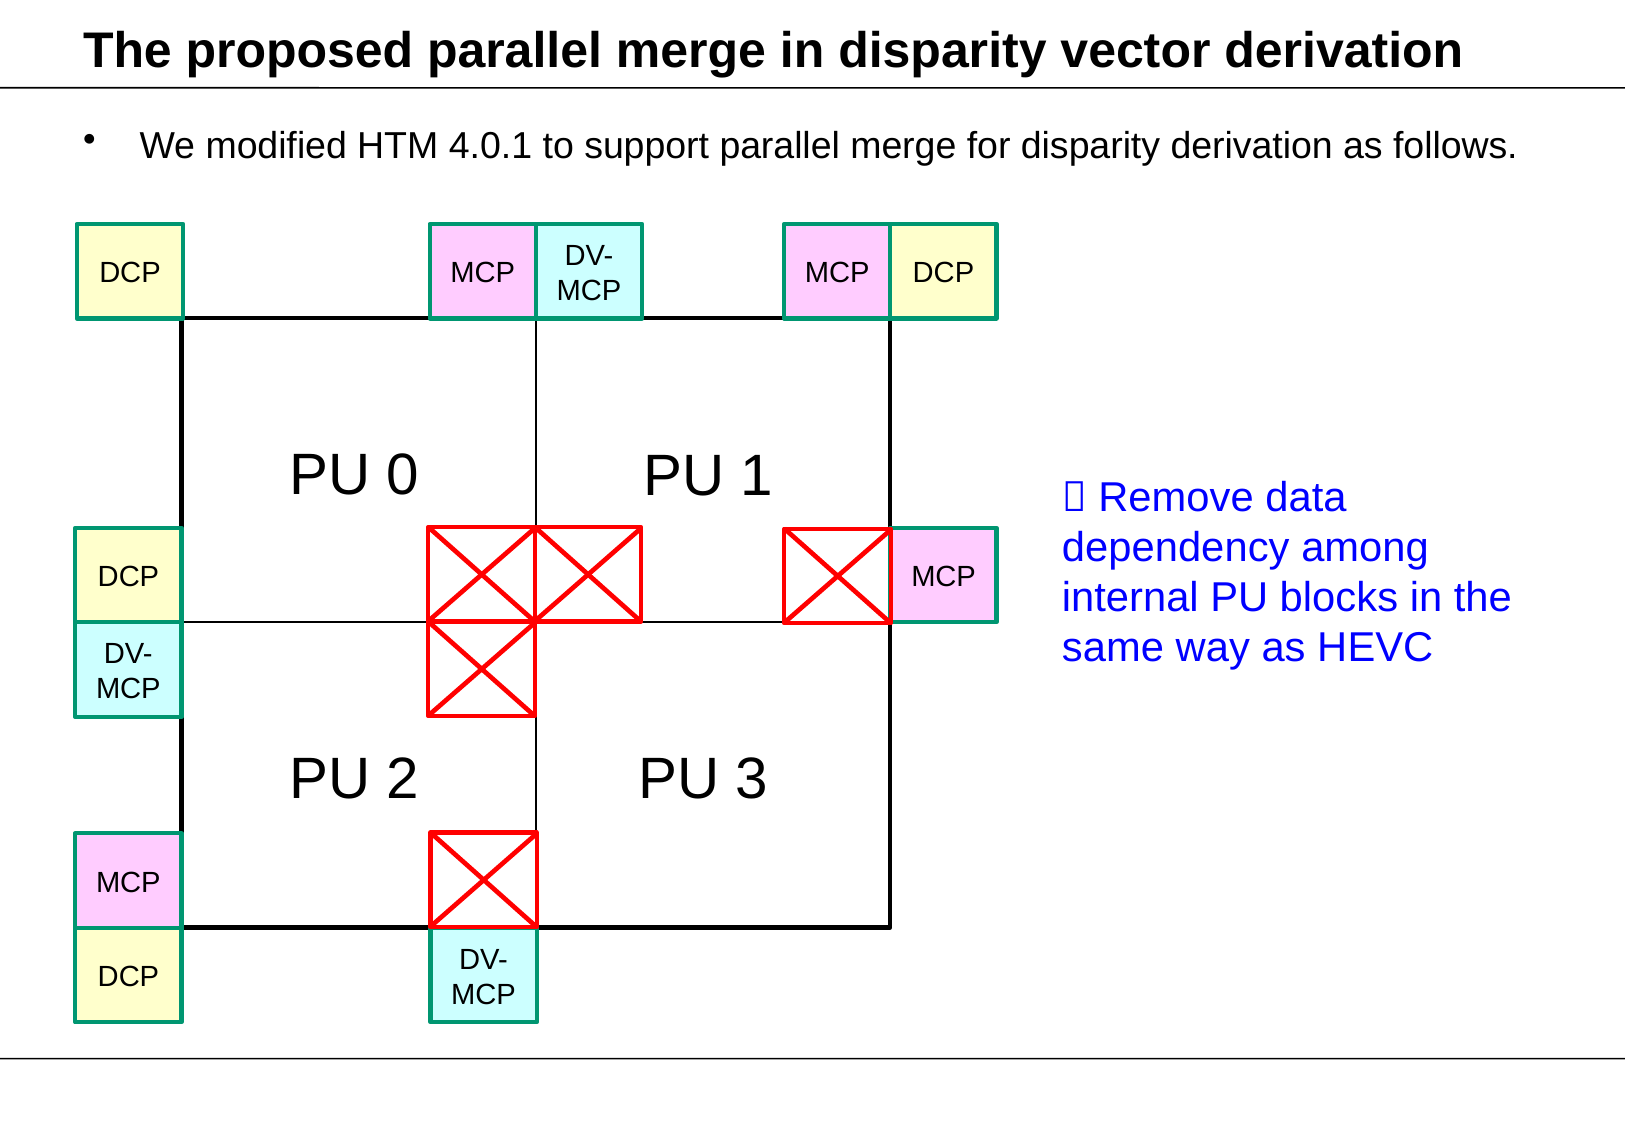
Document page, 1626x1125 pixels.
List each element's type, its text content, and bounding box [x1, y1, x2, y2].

text_box DCP [73, 926, 184, 1024]
text_box MCP [73, 831, 184, 926]
text_box DV- MCP [428, 935, 539, 1024]
text_box  Remove data dependency among internal PU blocks in the same way as HEVC [1047, 462, 1579, 678]
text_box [430, 832, 537, 928]
text_box DV- MCP [73, 620, 184, 719]
text_box [534, 620, 892, 928]
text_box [428, 621, 536, 717]
text_box PU 2 [271, 733, 437, 818]
text_box DCP [73, 526, 184, 620]
text_box DCP [888, 222, 999, 321]
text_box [784, 528, 892, 624]
text_box [534, 316, 892, 620]
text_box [428, 526, 533, 621]
text_box DV- MCP [534, 222, 644, 321]
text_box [534, 526, 642, 622]
text_box MCP [888, 526, 999, 624]
text_box MCP [782, 222, 888, 321]
text_box [179, 620, 534, 928]
text_box PU 3 [620, 732, 787, 818]
text_box DCP [75, 222, 185, 321]
title The proposed parallel merge in disparity vector derivation [68, 9, 1484, 79]
text_box [179, 316, 534, 620]
text_box PU 0 [271, 428, 437, 514]
list We modified HTM 4.0.1 to support parallel merge for disparity derivation as follows. [68, 113, 1544, 1005]
text_box PU 1 [625, 429, 791, 515]
text_box MCP [428, 222, 534, 321]
